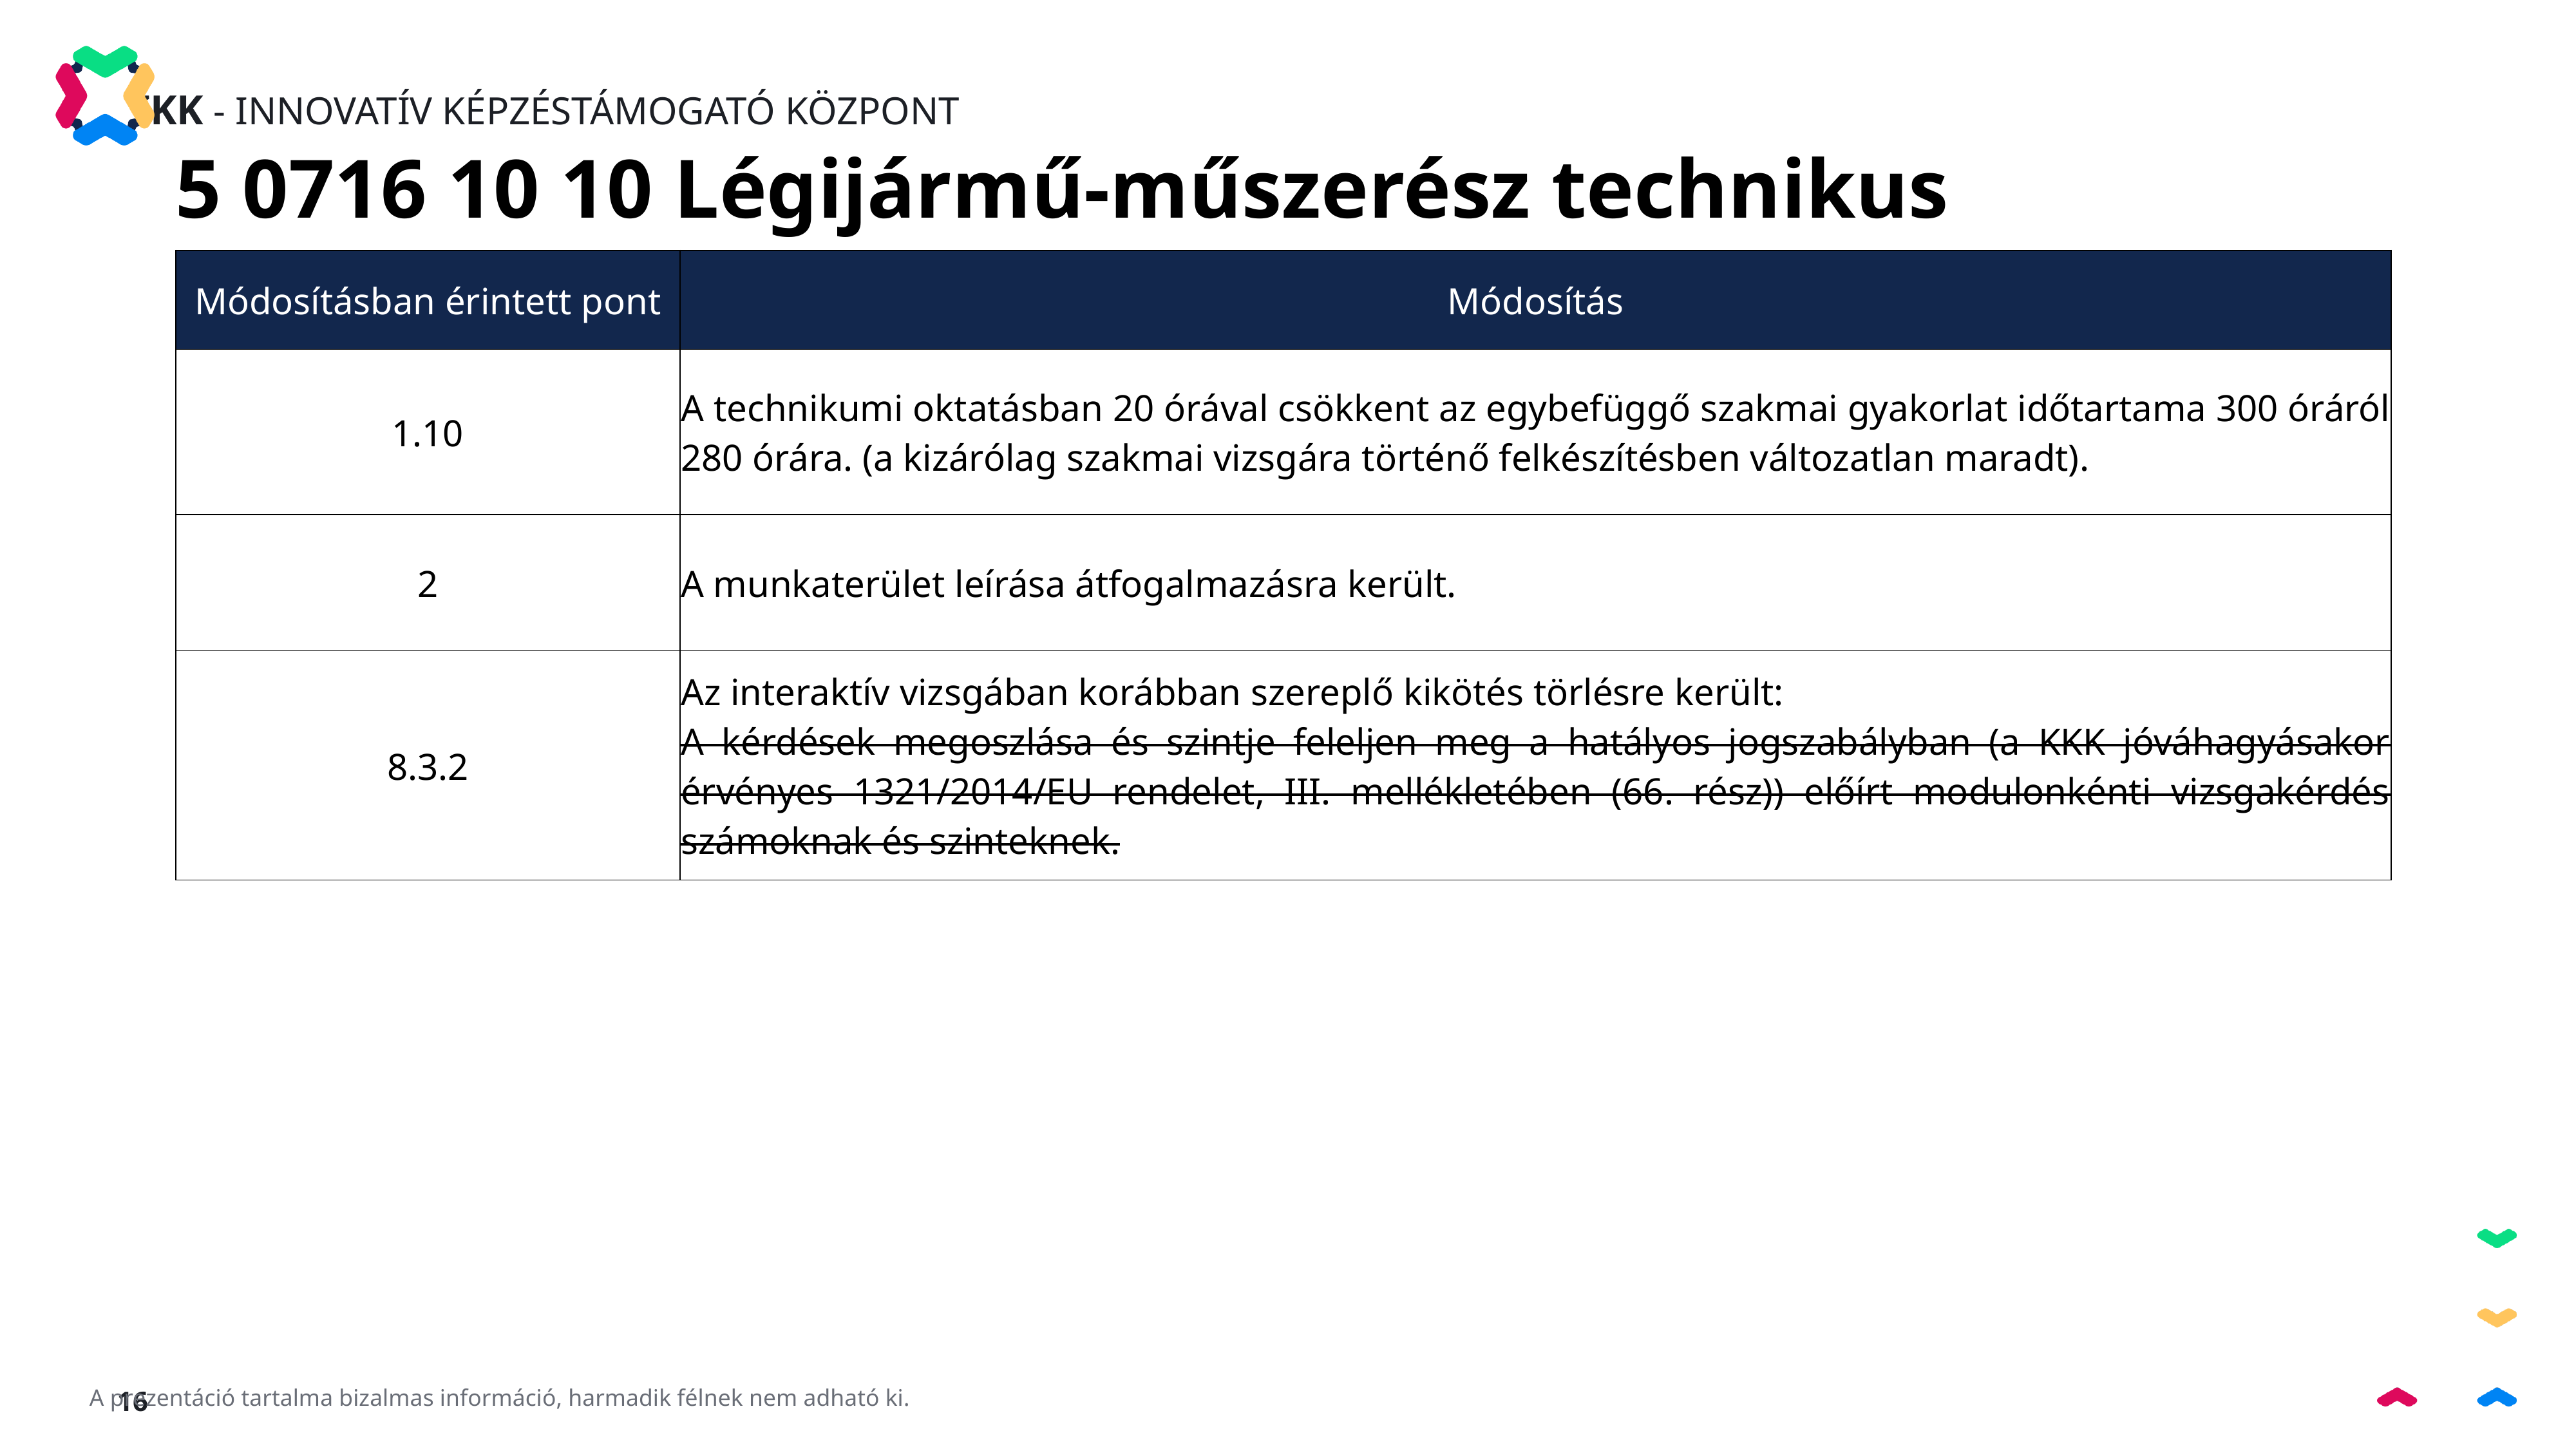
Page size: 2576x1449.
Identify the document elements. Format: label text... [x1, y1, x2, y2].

table_cell 8.3.2 [176, 651, 679, 880]
table_cell Az interaktív vizsgában korábban szereplő kikötés törlésre került: A kérdések megoszlása és szintje feleljen meg a hatályos jogszabályban (a KKK jóváhagyásakor érvényes 1321/2014/EU rendelet, III. mellékletében (66. rész)) előírt modulonkénti vizsgakérdés számoknak és szinteknek. [681, 651, 2391, 880]
table_header Módosításban érintett pont [176, 251, 679, 349]
table_cell A munkaterület leírása átfogalmazásra került. [681, 515, 2391, 650]
picture [55, 46, 155, 146]
list 5 0716 10 10 Légijármű-műszerész technikus [175, 137, 2184, 220]
table_cell A technikumi oktatásban 20 órával csökkent az egybefüggő szakmai gyakorlat időtartama 300 óráról 280 órára. (a kizárólag szakmai vizsgára történő felkészítésben változatlan maradt). [681, 350, 2391, 514]
table_header Módosítás [681, 251, 2391, 349]
table_cell 2 [176, 515, 679, 650]
table_cell 1.10 [176, 350, 679, 514]
picture [2377, 1229, 2517, 1406]
